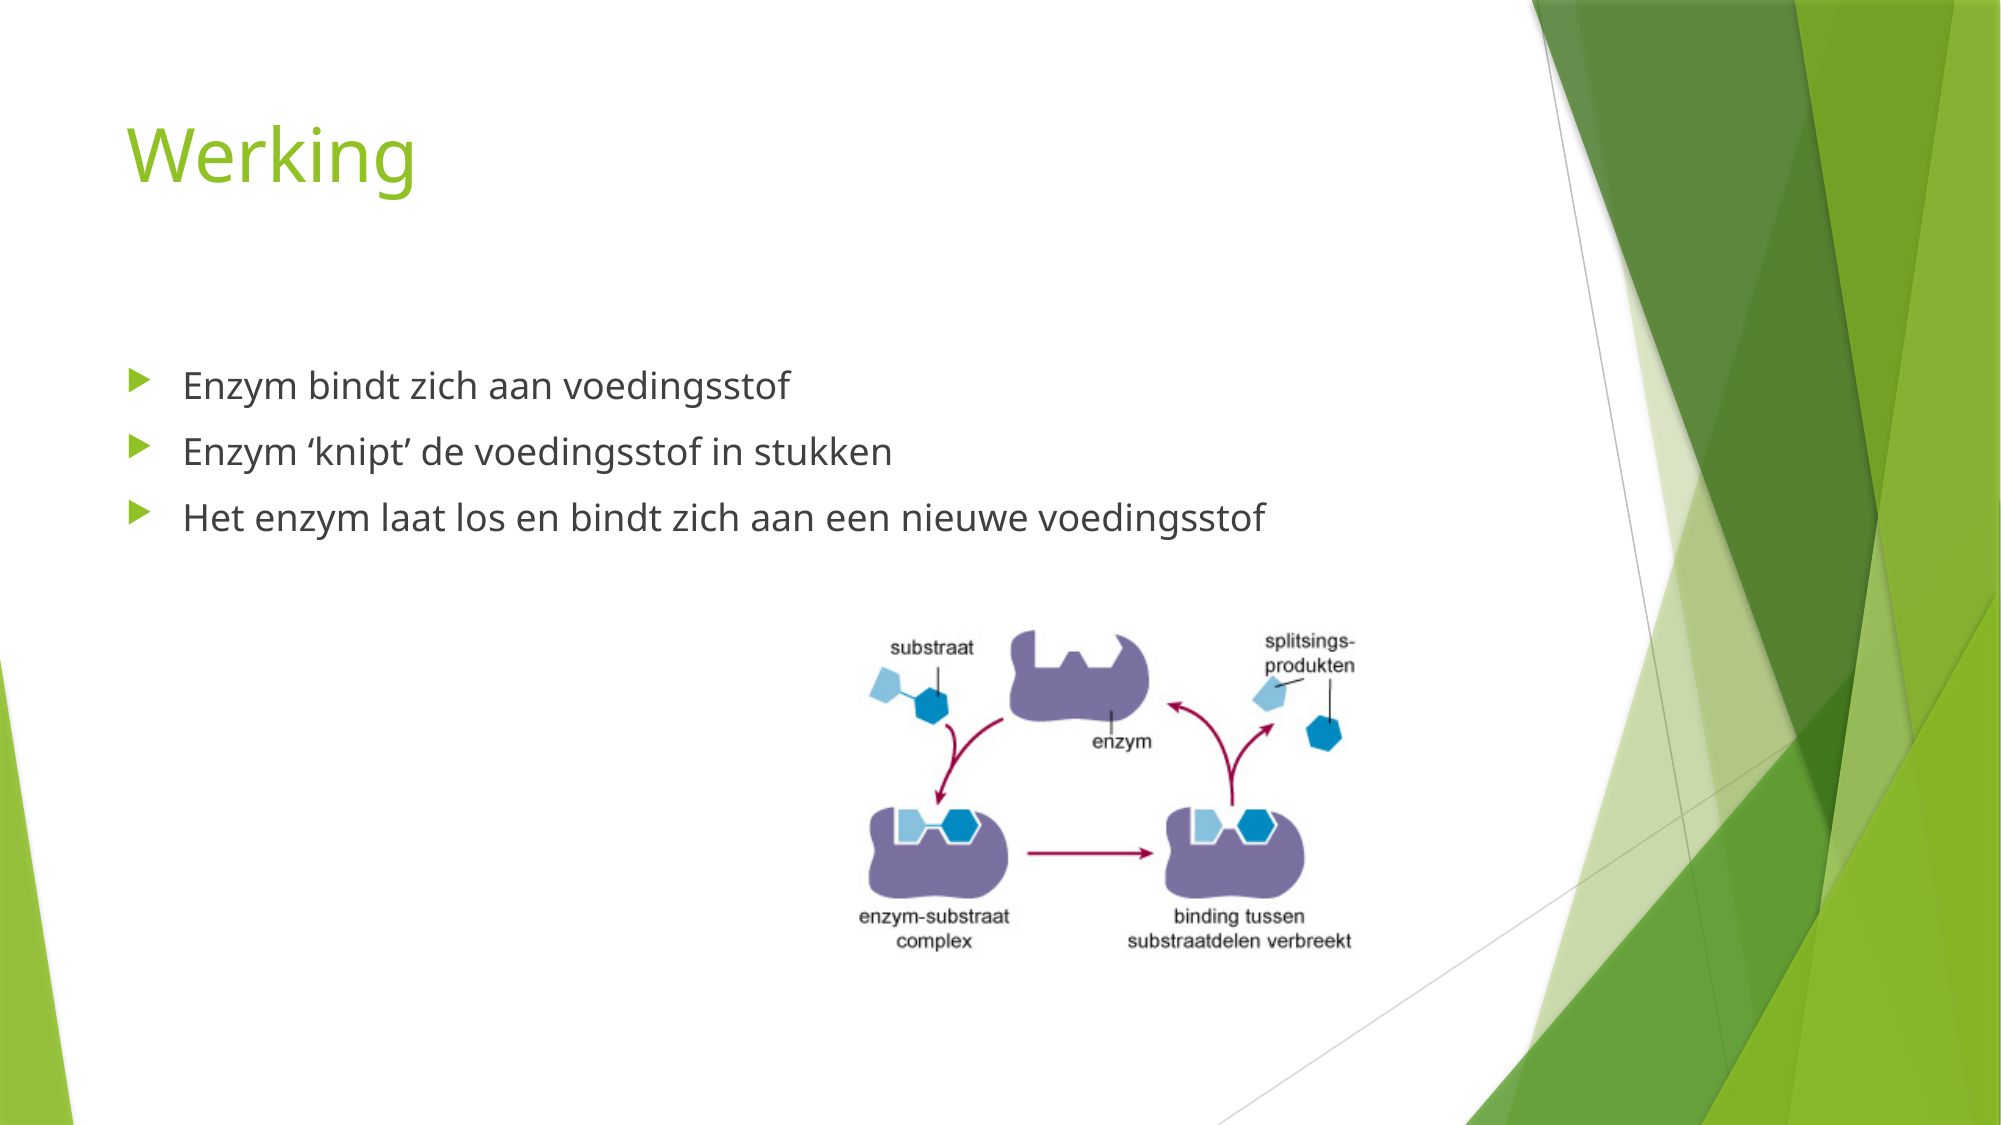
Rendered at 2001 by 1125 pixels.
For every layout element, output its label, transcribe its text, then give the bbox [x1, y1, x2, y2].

list Enzym bindt zich aan voedingsstof Enzym ‘knipt’ de voedingsstof in stukken Het enzym laat los en bindt zich aan een nieuwe voedingsstof [111, 354, 1522, 992]
picture [858, 629, 1357, 956]
title Werking [111, 99, 1522, 317]
